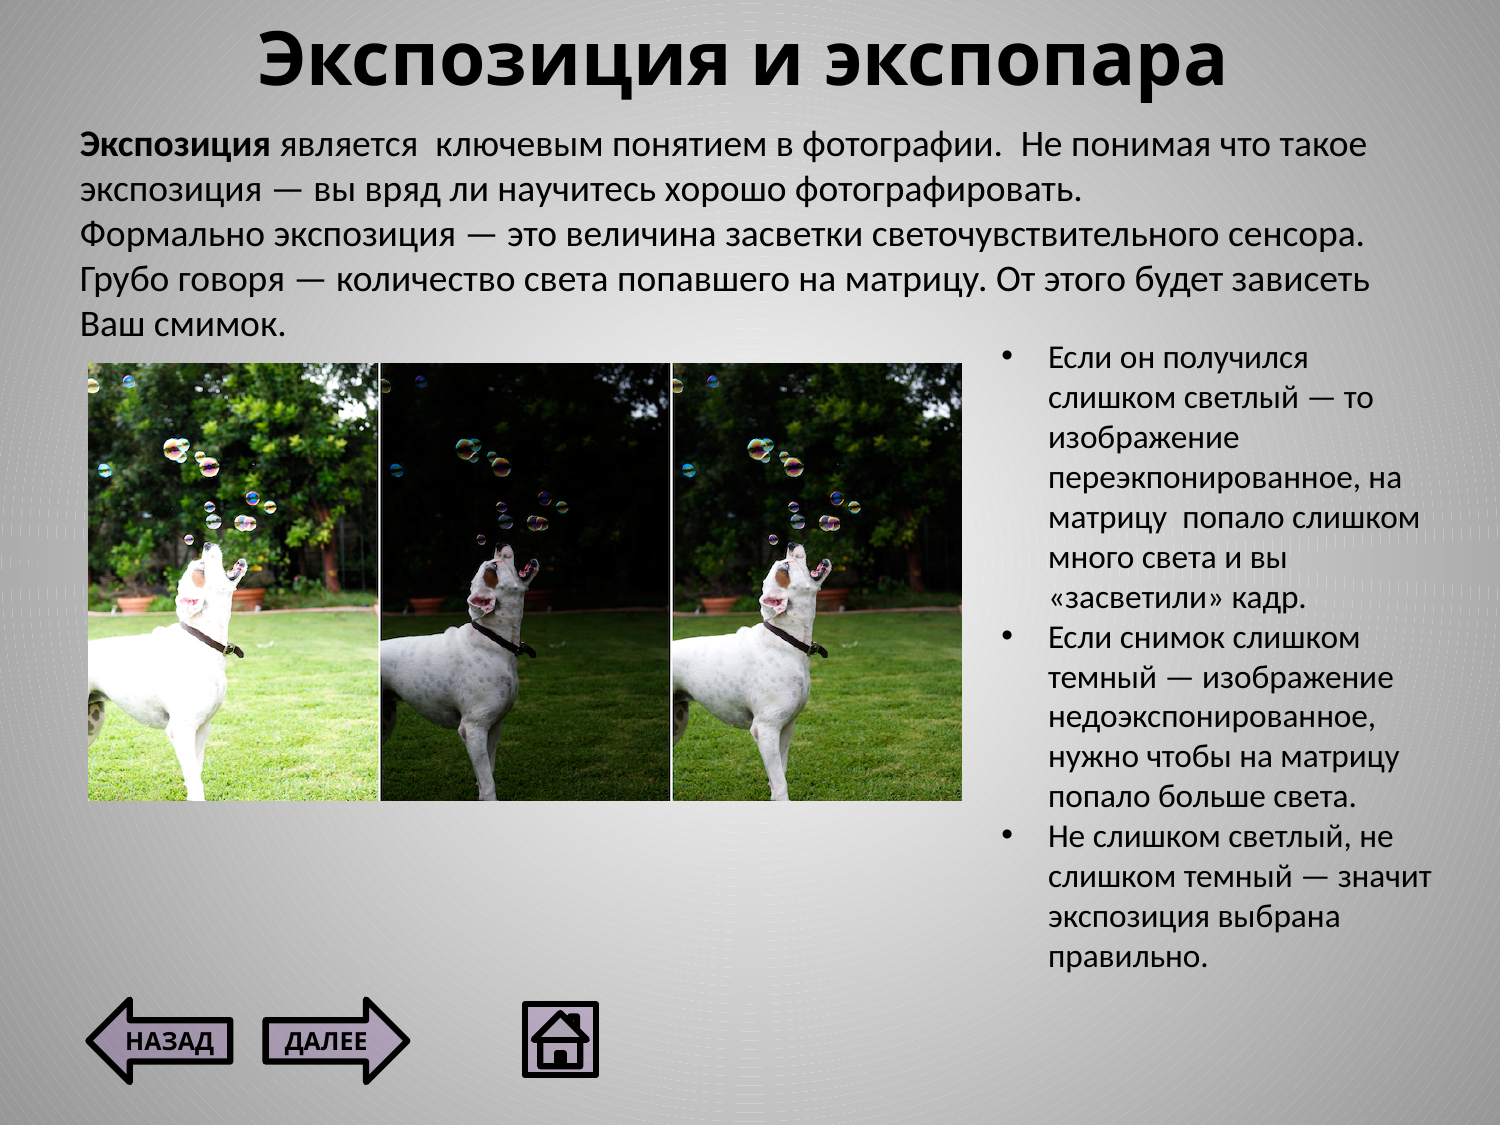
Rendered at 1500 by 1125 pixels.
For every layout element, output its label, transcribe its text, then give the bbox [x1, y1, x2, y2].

text_box Экспозиция является ключевым понятием в фотографии. Не понимая что такое экспозиция — вы вряд ли научитесь хорошо фотографировать. Формально экспозиция — это величина засветки светочувствительного сенсора. Грубо говоря — количество света попавшего на матрицу. От этого будет зависеть Ваш смимок. [65, 111, 1392, 351]
text_box ДАЛЕЕ [263, 997, 410, 1085]
text_box [523, 1002, 598, 1077]
title Экспозиция и экспопара [68, 0, 1419, 112]
text_box Если он получился слишком светлый — то изображение переэкпонированное, на матрицу попало слишком много света и вы «засветили» кадр. Если снимок слишком темный — изображение недоэкспонированное, нужно чтобы на матрицу попало больше света. Не слишком светлый, не слишком темный — значит экспозиция выбрана правильно. [986, 327, 1448, 1001]
picture [87, 363, 962, 801]
text_box НАЗАД [86, 997, 233, 1085]
